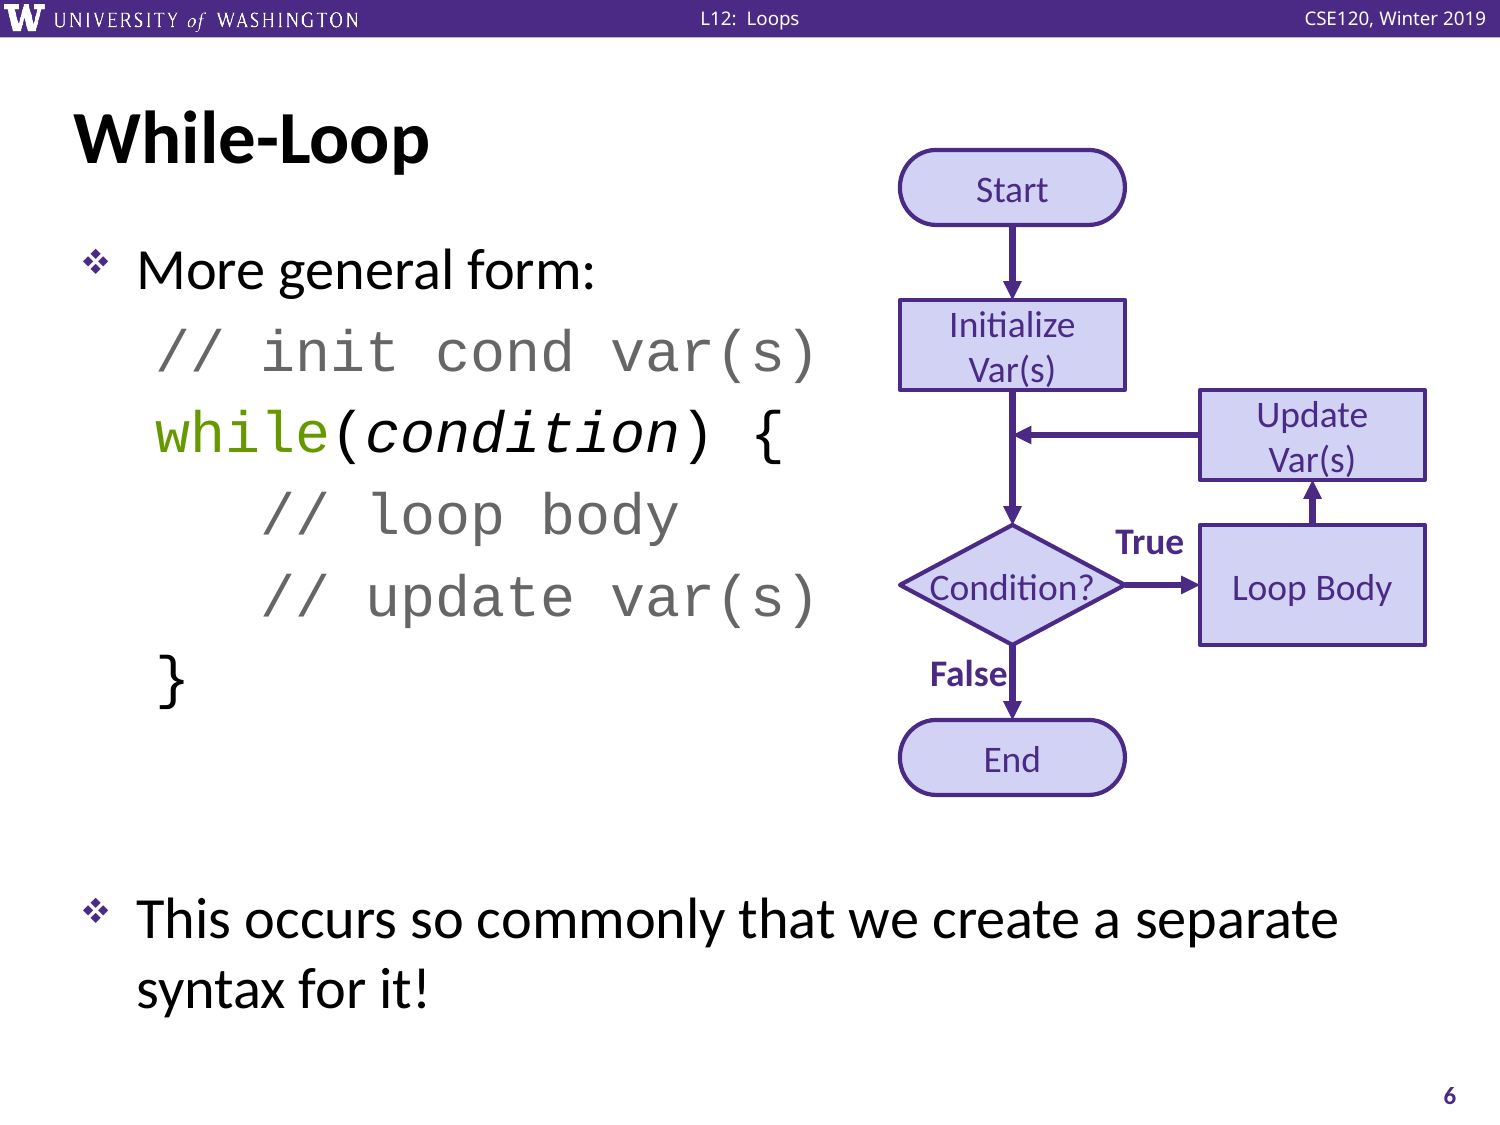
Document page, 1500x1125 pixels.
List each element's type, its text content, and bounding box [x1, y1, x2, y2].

list More general form: // init cond var(s) while(condition) { // loop body // update var(s) } This occurs so commonly that we create a separate syntax for it! [64, 223, 1438, 1040]
picture [4, 4, 358, 32]
slide_number 6 [1400, 1065, 1500, 1125]
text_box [899, 149, 1426, 334]
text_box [145, 335, 1497, 864]
title While-Loop [58, 71, 1438, 197]
